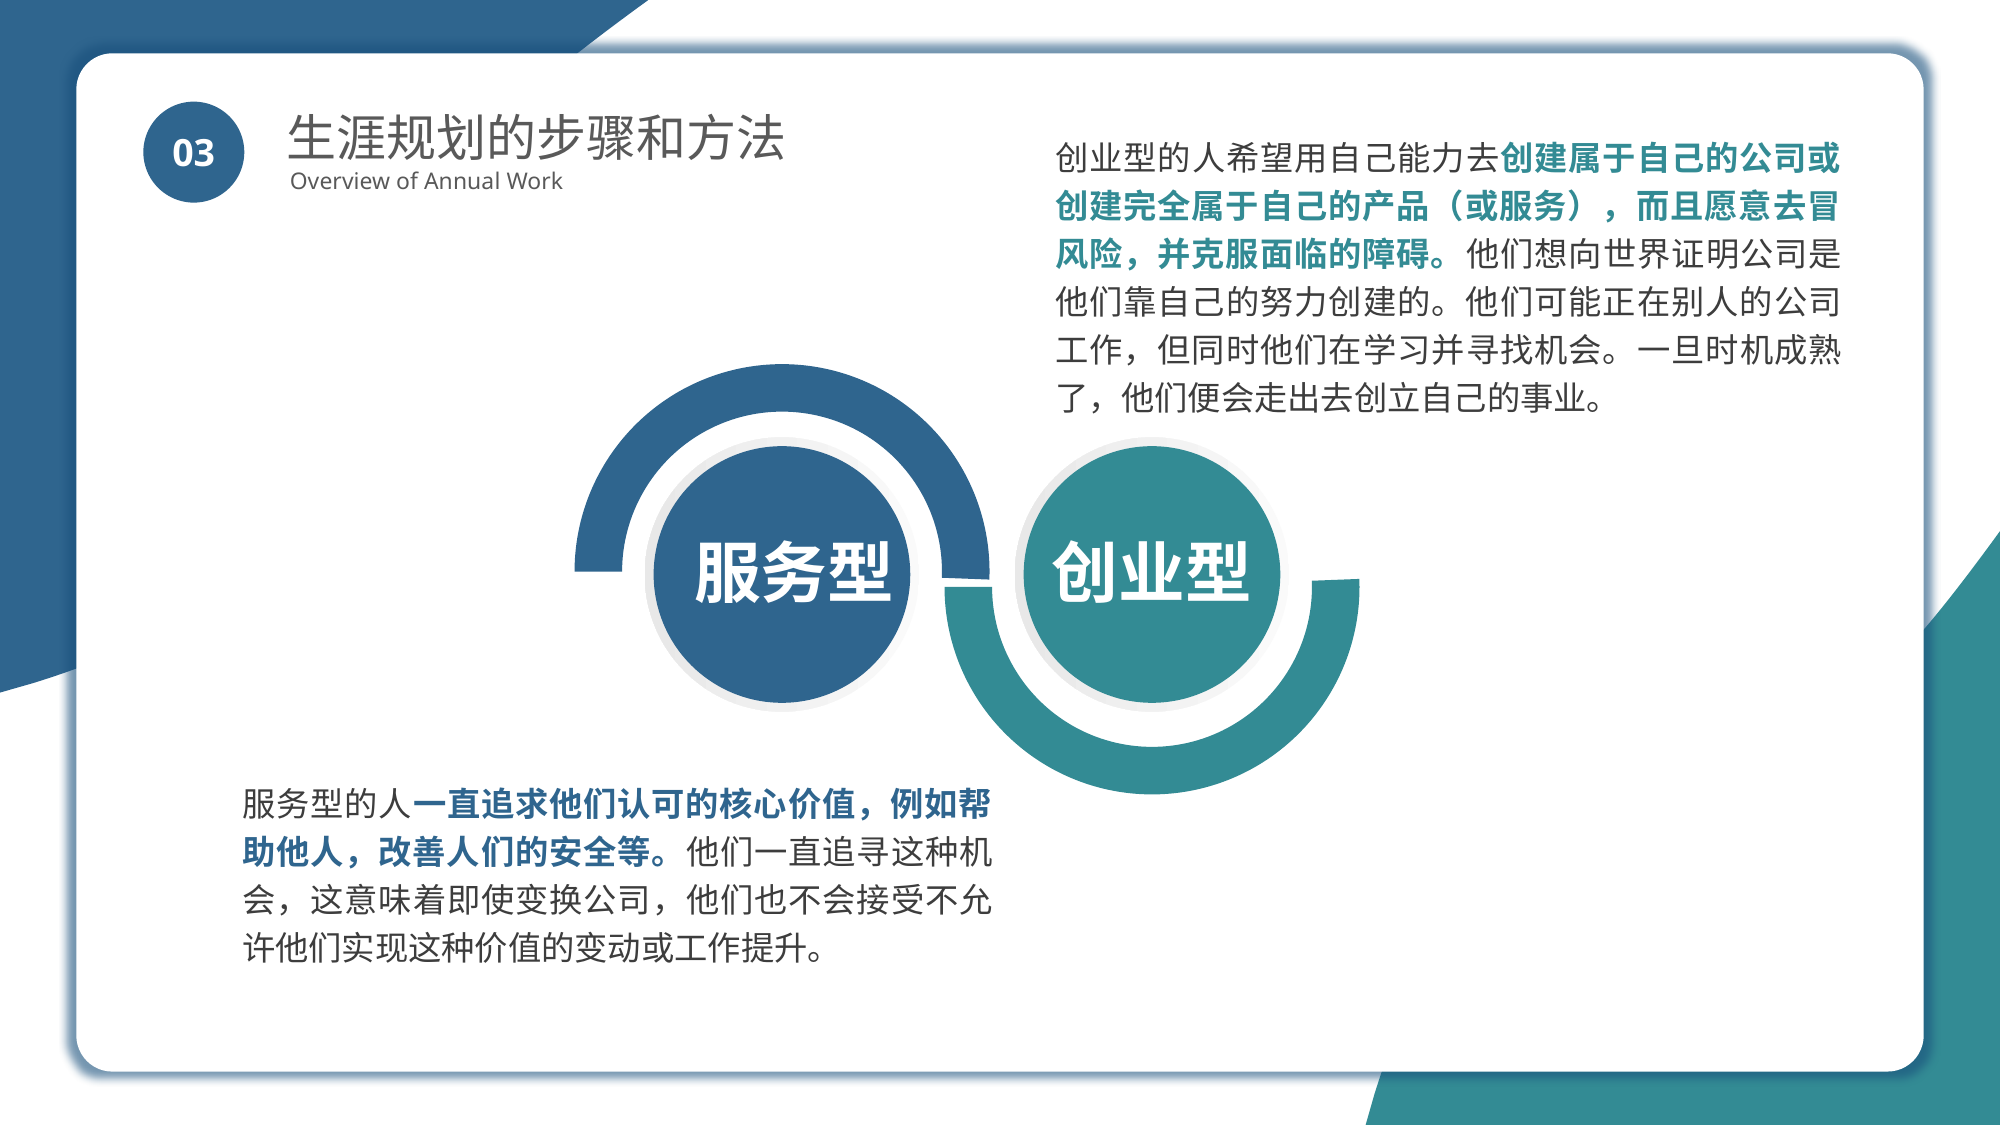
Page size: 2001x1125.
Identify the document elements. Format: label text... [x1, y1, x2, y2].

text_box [143, 99, 968, 203]
text_box 服务型的人一直追求他们认可的核心价值，例如帮助他人，改善人们的安全等。他们一直追寻这种机会，这意味着即使变换公司，他们也不会接受不允许他们实现这种价值的变动或工作提升。 [227, 767, 1008, 975]
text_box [574, 364, 1360, 795]
text_box 创业型的人希望用自己能力去创建属于自己的公司或创建完全属于自己的产品（或服务），而且愿意去冒风险，并克服面临的障碍。他们想向世界证明公司是他们靠自己的努力创建的。他们可能正在别人的公司工作，但同时他们在学习并寻找机会。一旦时机成熟了，他们便会走出去创立自己的事业。 [1040, 121, 1857, 424]
